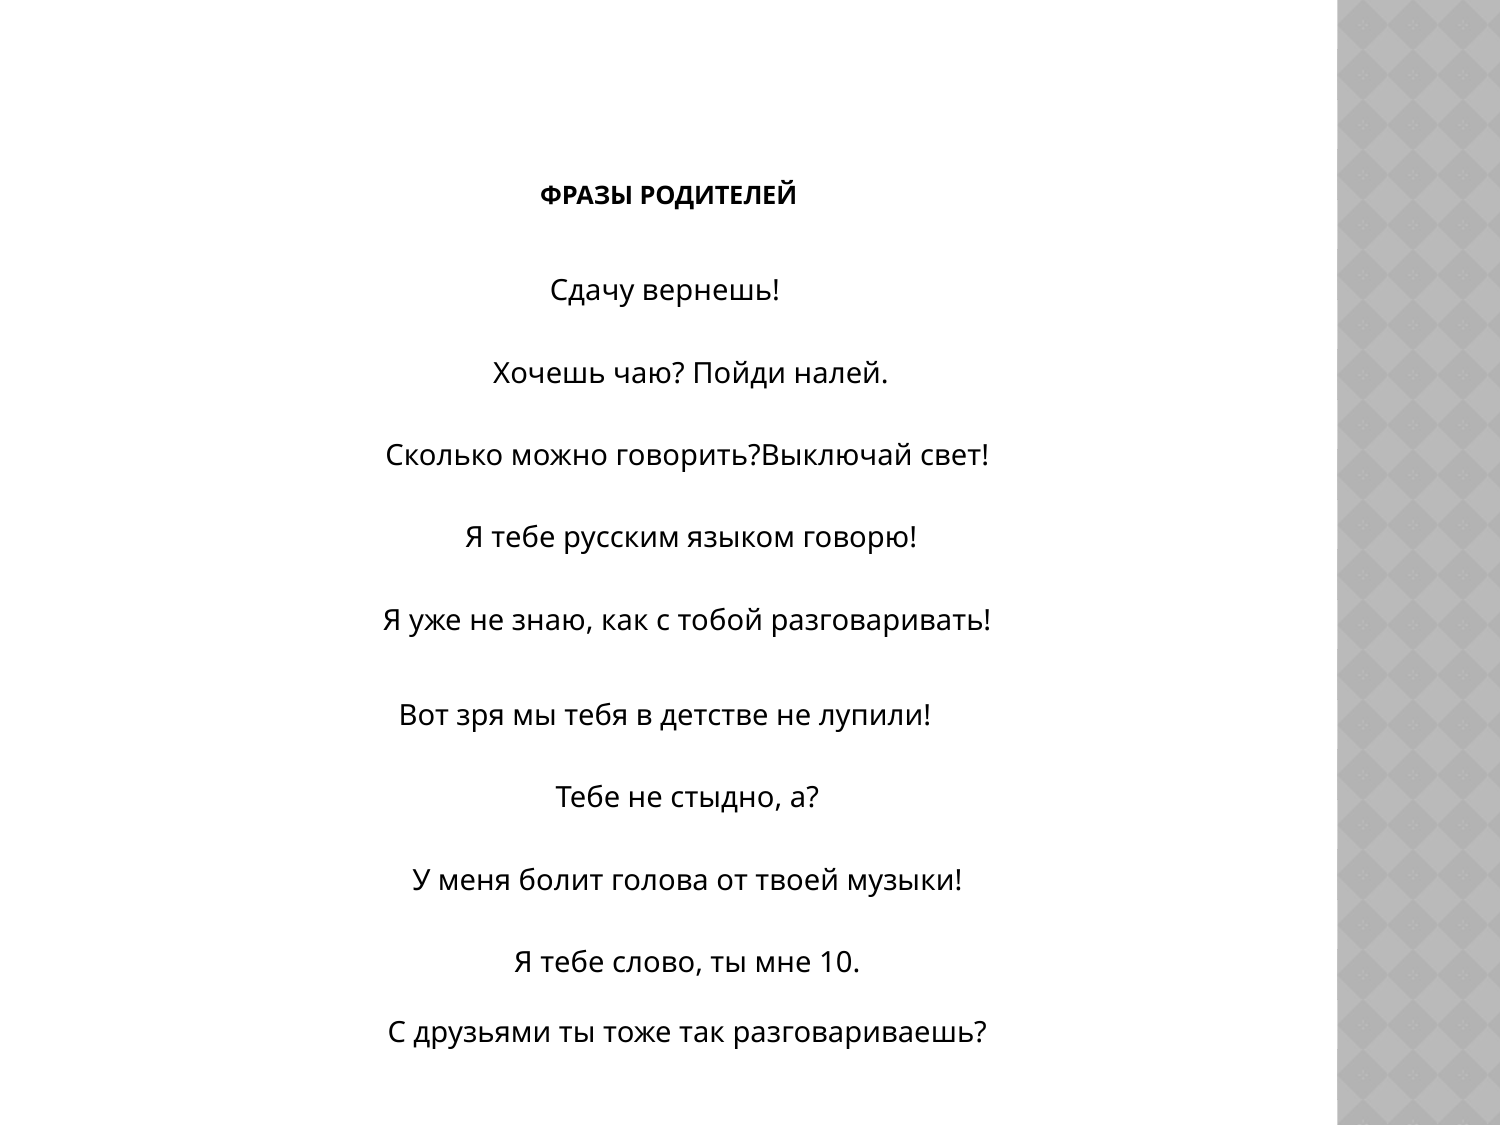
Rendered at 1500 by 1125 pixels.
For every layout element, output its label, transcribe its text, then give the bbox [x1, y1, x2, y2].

list Сдачу вернешь! Хочешь чаю? Пойди налей. Сколько можно говорить?Выключай свет! Я тебе русским языком говорю! Я уже не знаю, как с тобой разговаривать! Вот зря мы тебя в детстве не лупили! Тебе не стыдно, а? У меня болит голова от твоей музыки! Я тебе слово, ты мне 10. С друзьями ты тоже так разговариваешь? [75, 264, 1263, 1059]
title Фразы родителей [75, 52, 1263, 240]
